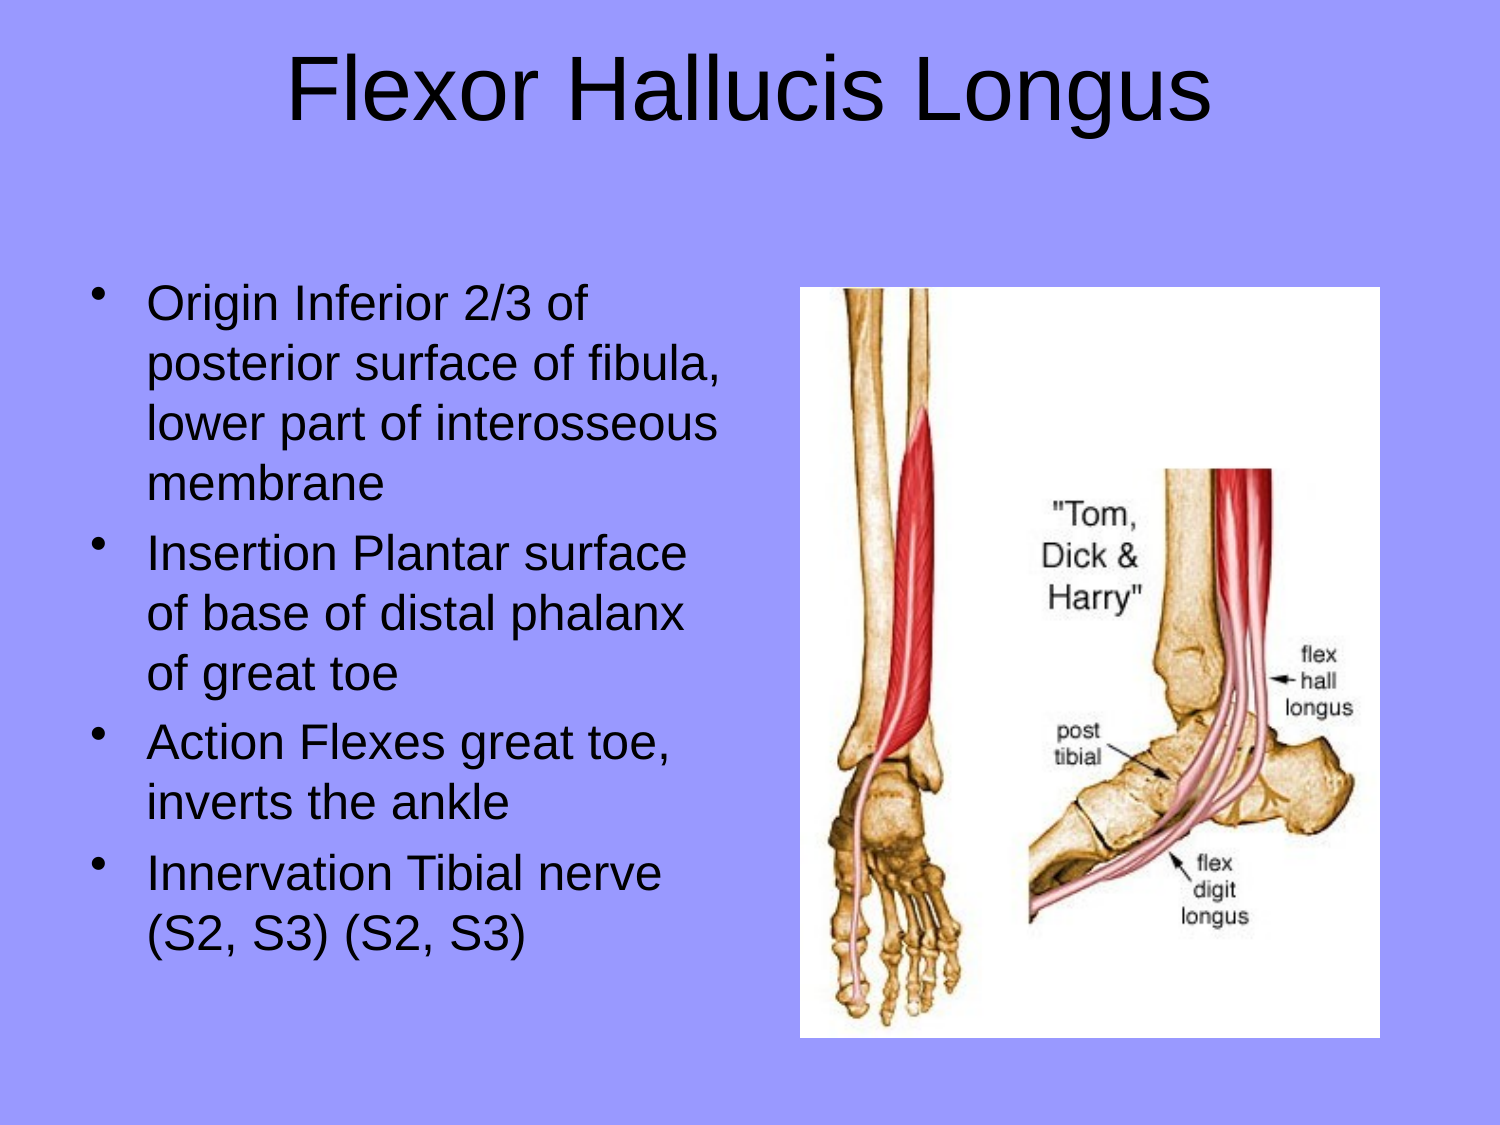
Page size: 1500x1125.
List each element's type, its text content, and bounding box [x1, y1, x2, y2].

title Flexor Hallucis Longus [75, 45, 1425, 233]
list Origin Inferior 2/3 of posterior surface of fibula, lower part of interosseous membrane Insertion Plantar surface of base of distal phalanx of great toe Action Flexes great toe, inverts the ankle Innervation Tibial nerve (S2, S3) (S2, S3) [75, 262, 738, 1005]
picture [799, 287, 1380, 1038]
